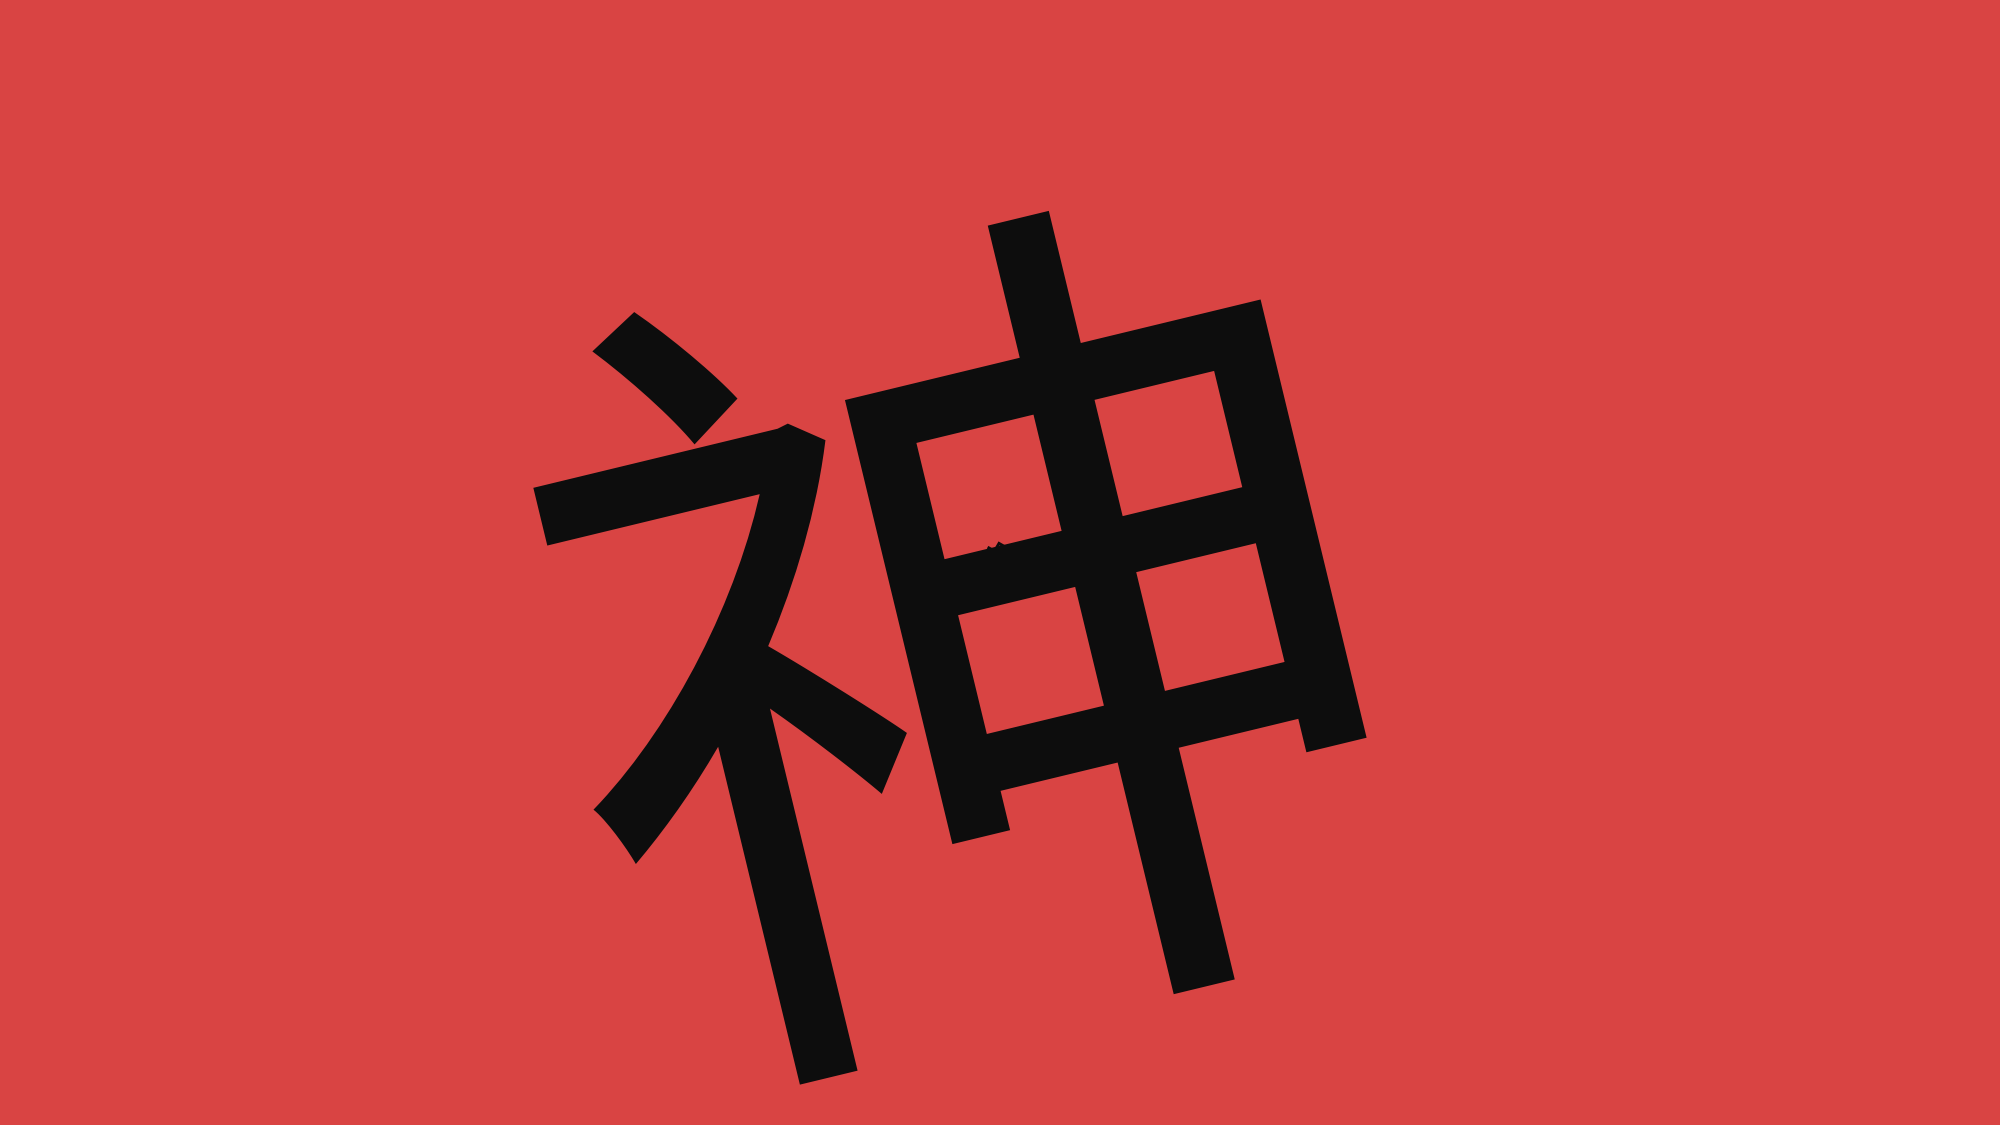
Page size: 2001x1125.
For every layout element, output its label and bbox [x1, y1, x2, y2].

text_box [0, 0, 2000, 1125]
